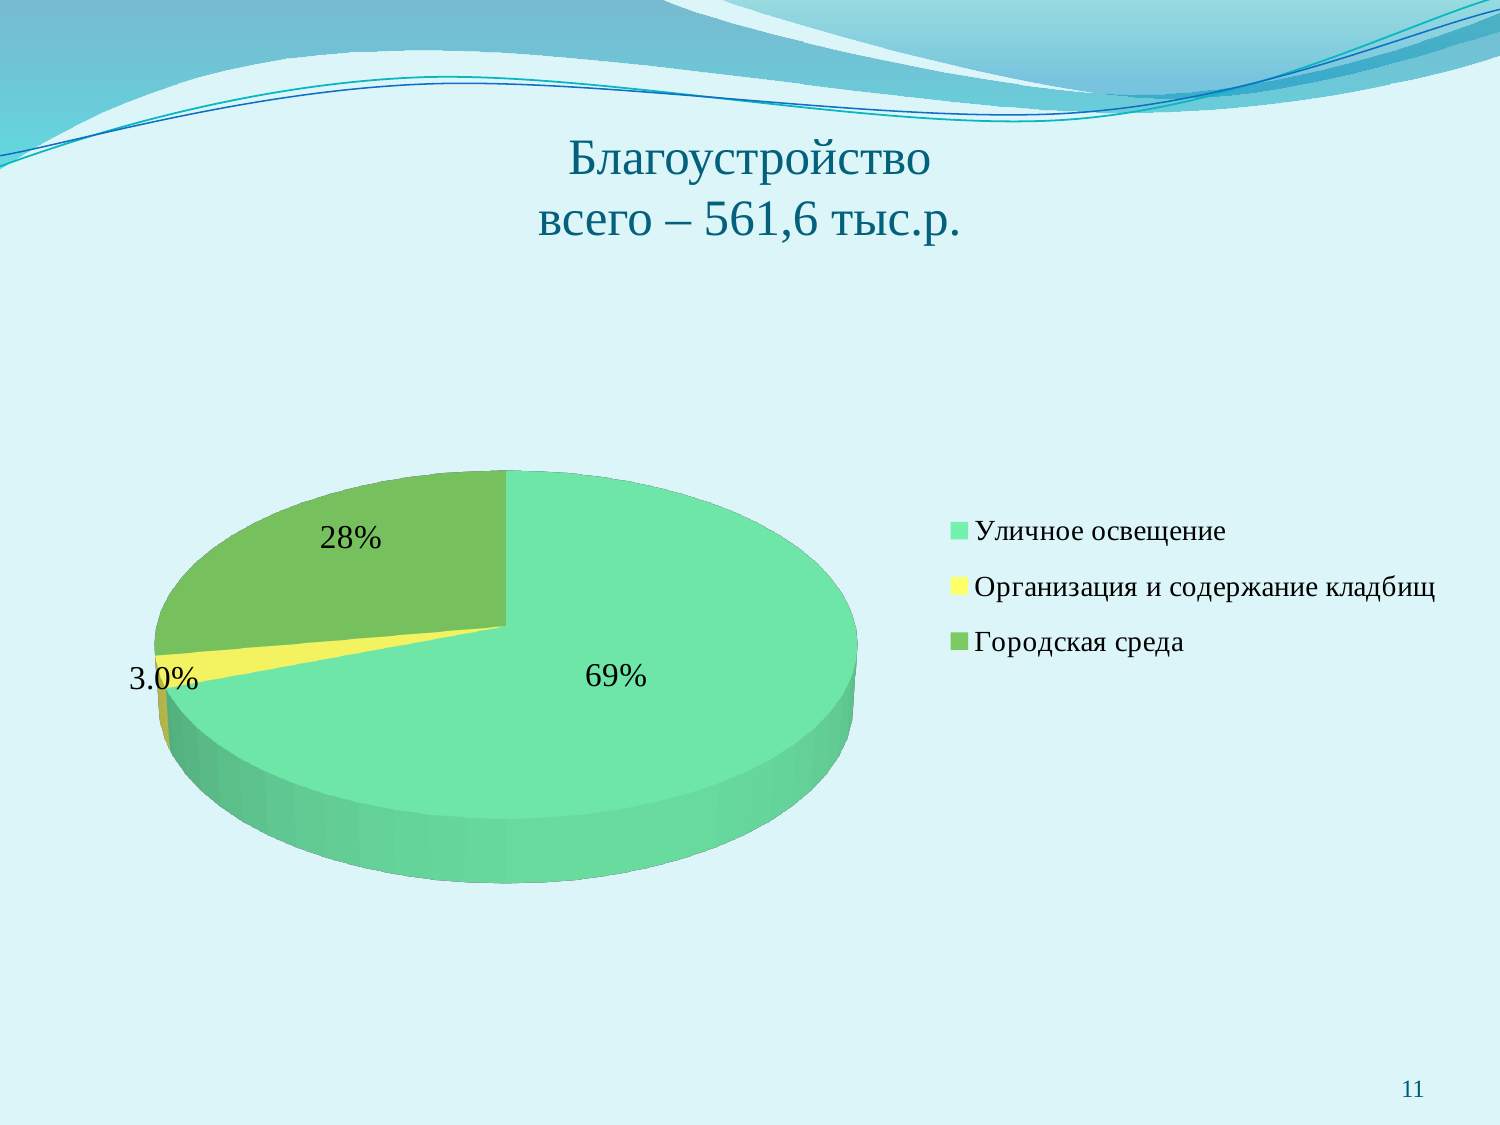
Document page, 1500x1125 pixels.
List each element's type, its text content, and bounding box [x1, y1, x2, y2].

chart [46, 304, 1454, 1055]
title Благоустройство всего – 561,6 тыс.р. [75, 115, 1425, 247]
slide_number 11 [1299, 1067, 1425, 1103]
